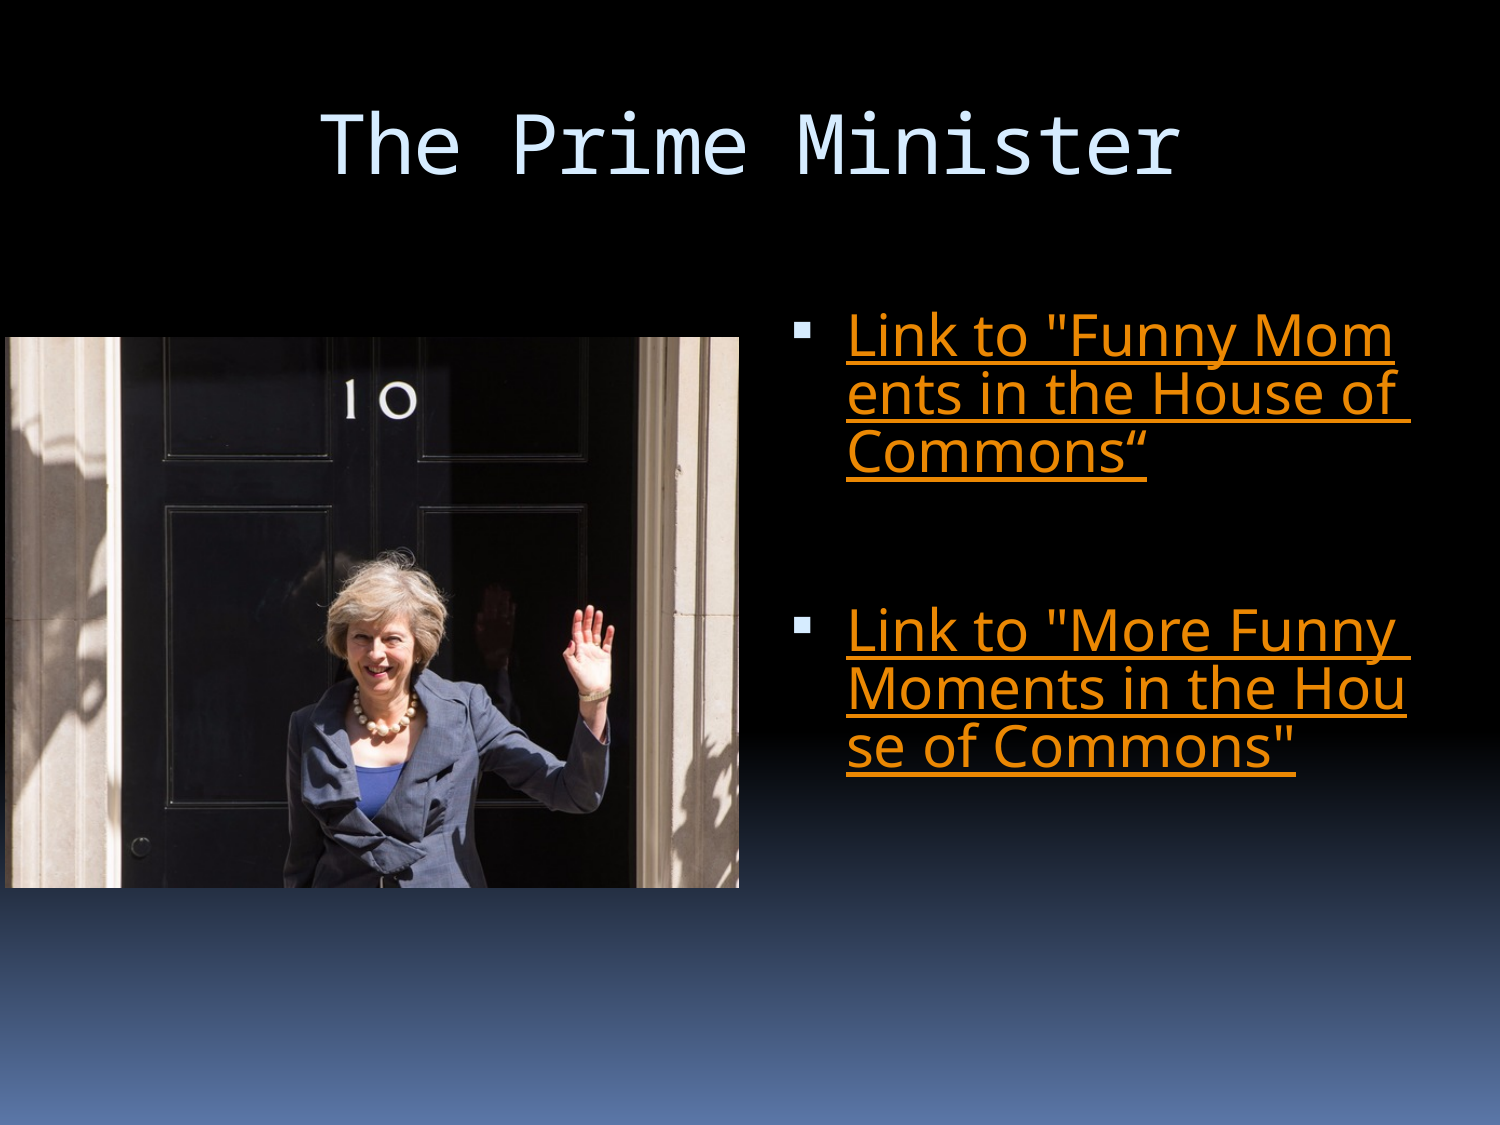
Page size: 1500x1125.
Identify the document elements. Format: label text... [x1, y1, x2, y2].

title The Prime Minister [75, 83, 1425, 234]
list Link to "Funny Moments in the House of Commons“ Link to "More Funny Moments in the House of Commons" [763, 290, 1427, 1033]
picture [4, 337, 740, 888]
